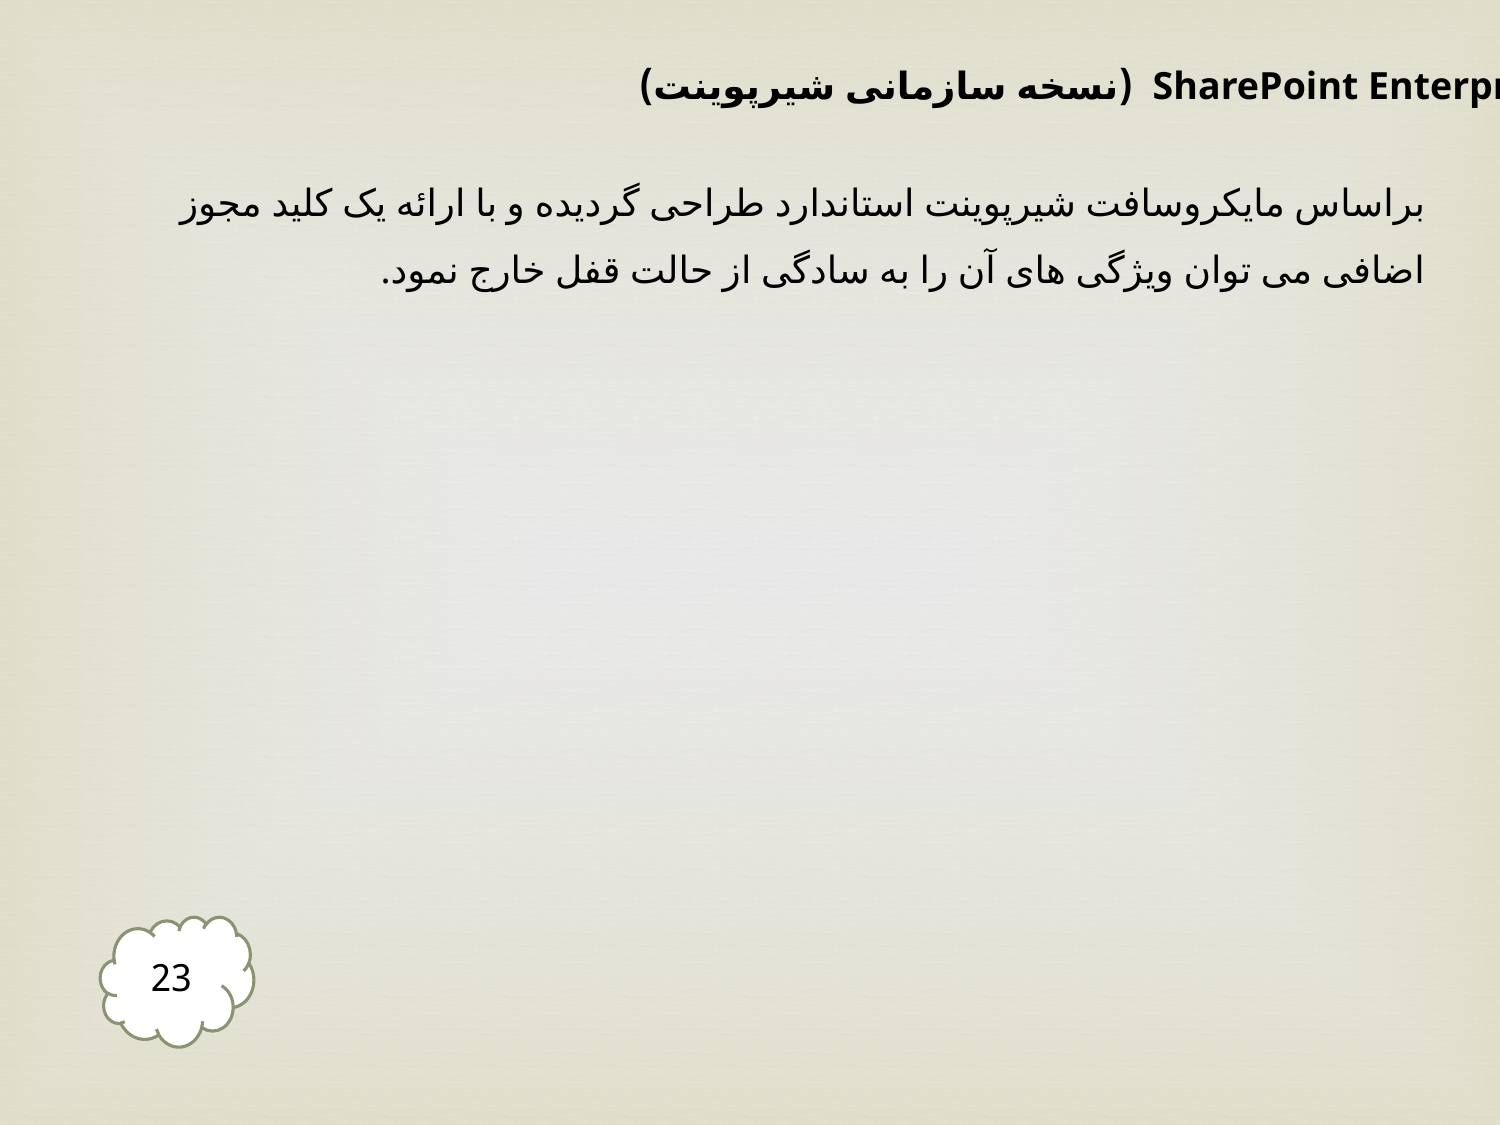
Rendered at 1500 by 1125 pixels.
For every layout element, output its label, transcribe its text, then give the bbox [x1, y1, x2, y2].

text_box براساس مایکروسافت شیرپوینت استاندارد طراحی گردیده و با ارائه یک کلید مجوز اضافی می­ توان ویژگی­ های آن را به سادگی از حالت قفل خارج نمود. [88, 148, 1441, 299]
text_box SharePoint Enterprise (نسخه سازمانی شیرپوینت) [624, 54, 1500, 115]
